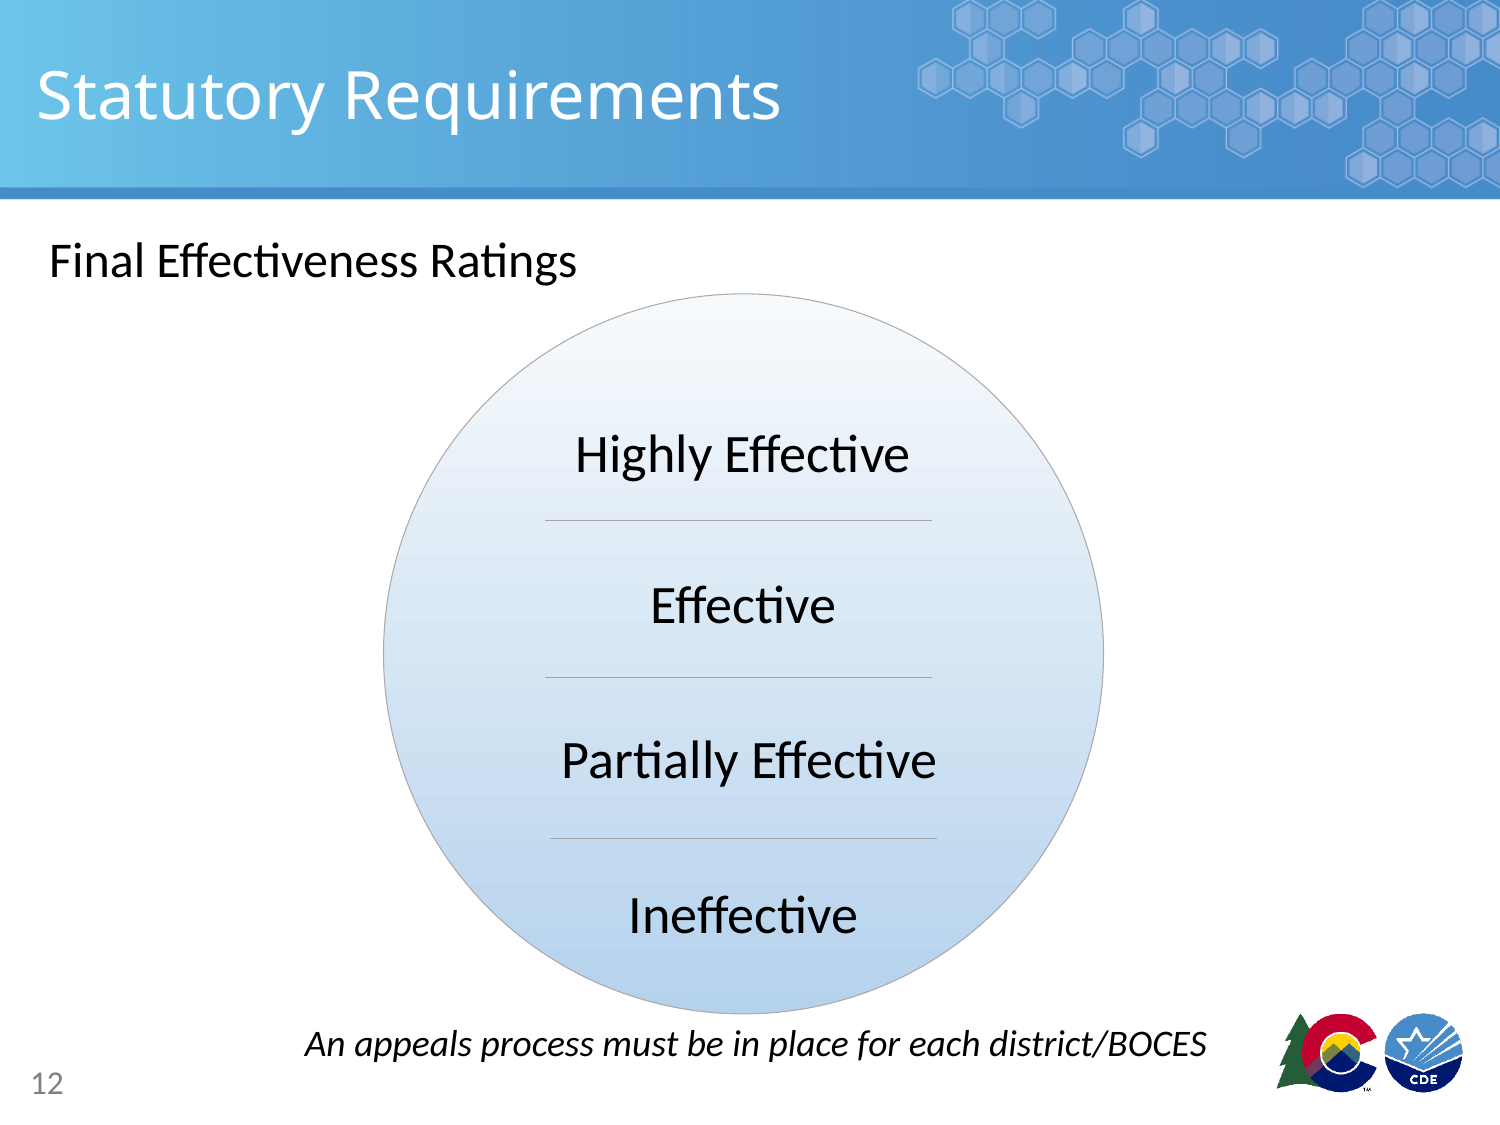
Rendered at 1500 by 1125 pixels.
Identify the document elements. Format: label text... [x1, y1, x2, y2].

text_box An appeals process must be in place for each district/BOCES [260, 1023, 1239, 1106]
slide_number 12 [15, 1053, 353, 1114]
picture [1275, 1012, 1463, 1093]
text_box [383, 293, 1104, 1014]
picture [0, 0, 1500, 200]
title Statutory Requirements [36, 20, 823, 176]
list Final Effectiveness Ratings [36, 234, 617, 328]
